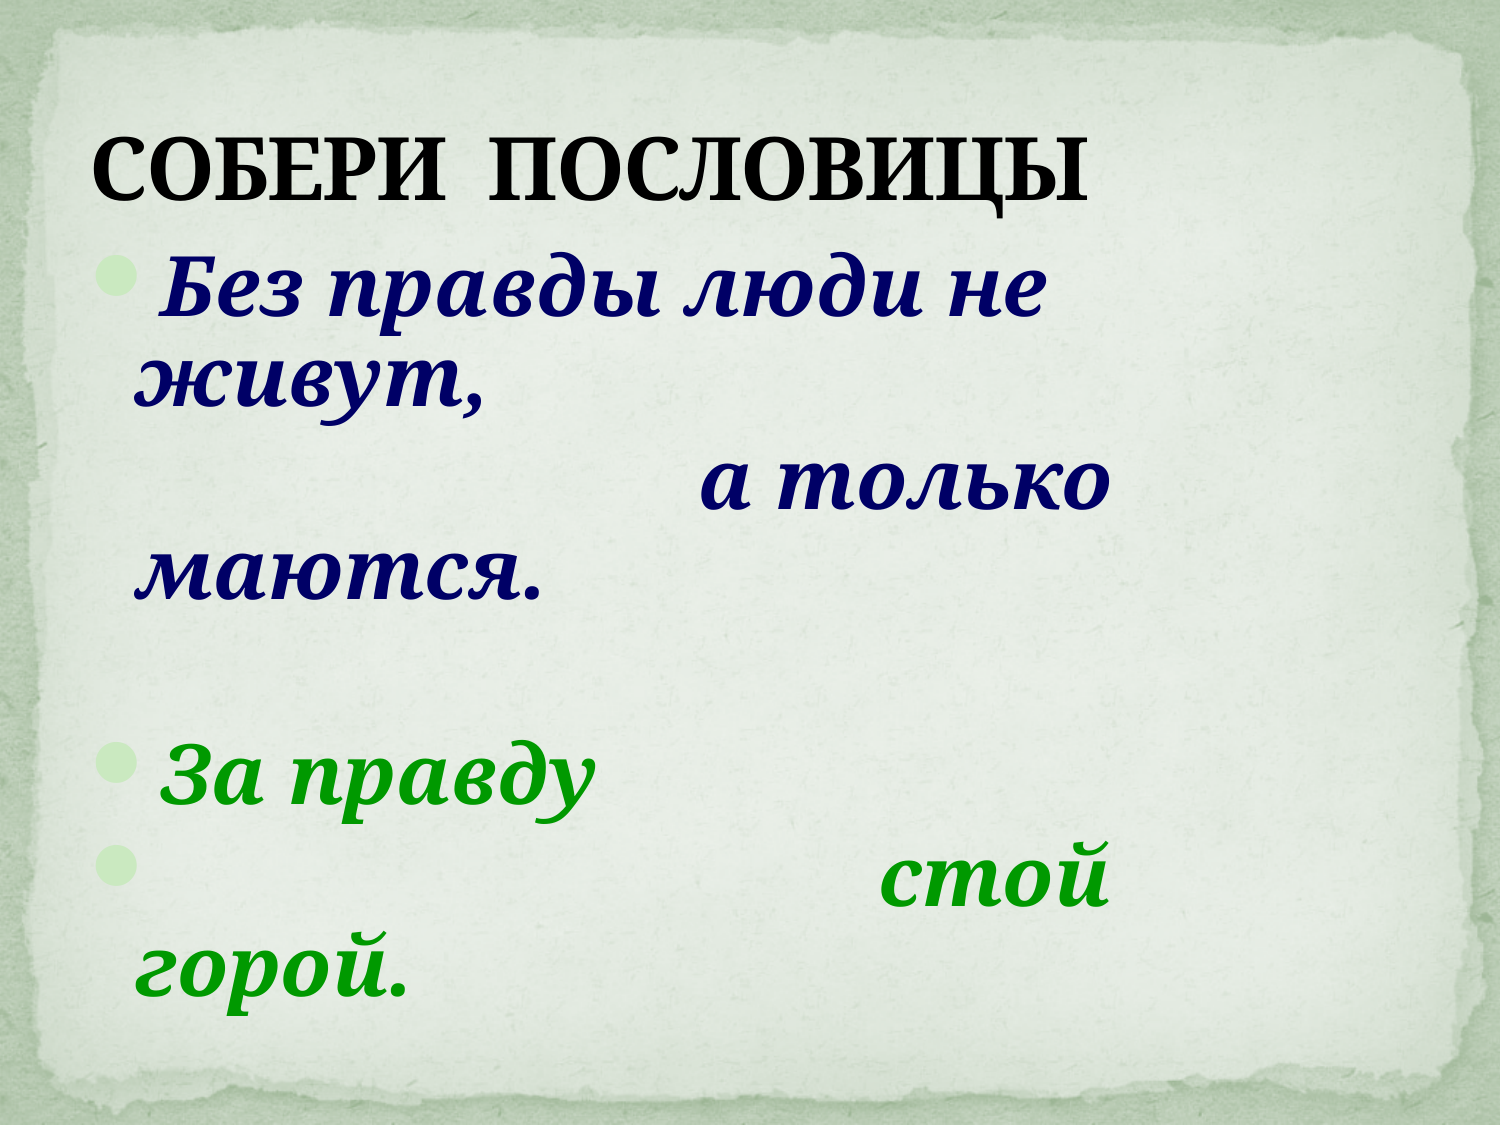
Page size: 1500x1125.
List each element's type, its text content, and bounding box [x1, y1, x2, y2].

list Без правды люди не живут, а только маются. За правду стой горой. Кто правдой живёт, тот добро наживёт. [74, 237, 1426, 1071]
title СОБЕРИ ПОСЛОВИЦЫ [74, 24, 1425, 225]
